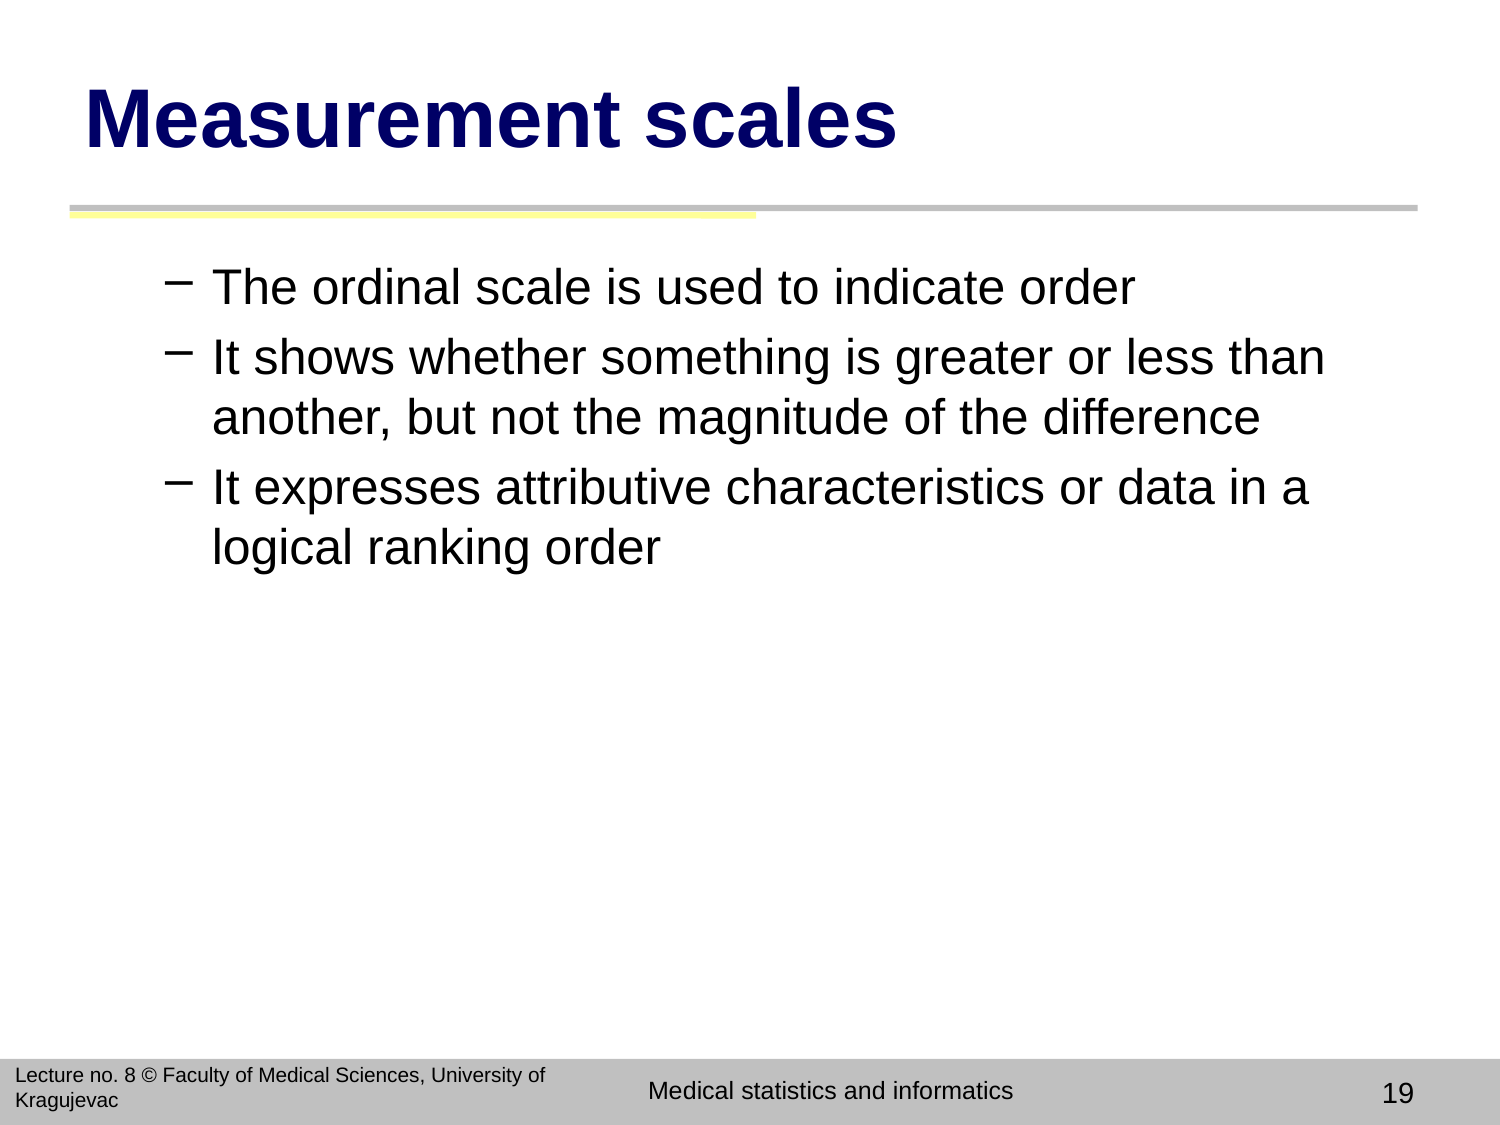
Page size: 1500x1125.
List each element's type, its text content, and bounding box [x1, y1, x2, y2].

slide_number Lecture no. 8 © Faculty of Medical Sciences, University of Kragujevac [0, 1053, 614, 1108]
slide_number 19 [1164, 1066, 1430, 1125]
title Measurement scales [69, 19, 1426, 208]
footer Medical statistics and informatics [512, 1066, 1151, 1125]
list The ordinal scale is used to indicate order It shows whether something is greater or less than another, but not the magnitude of the difference It expresses attributive characteristics or data in a logical ranking order [74, 246, 1426, 1023]
